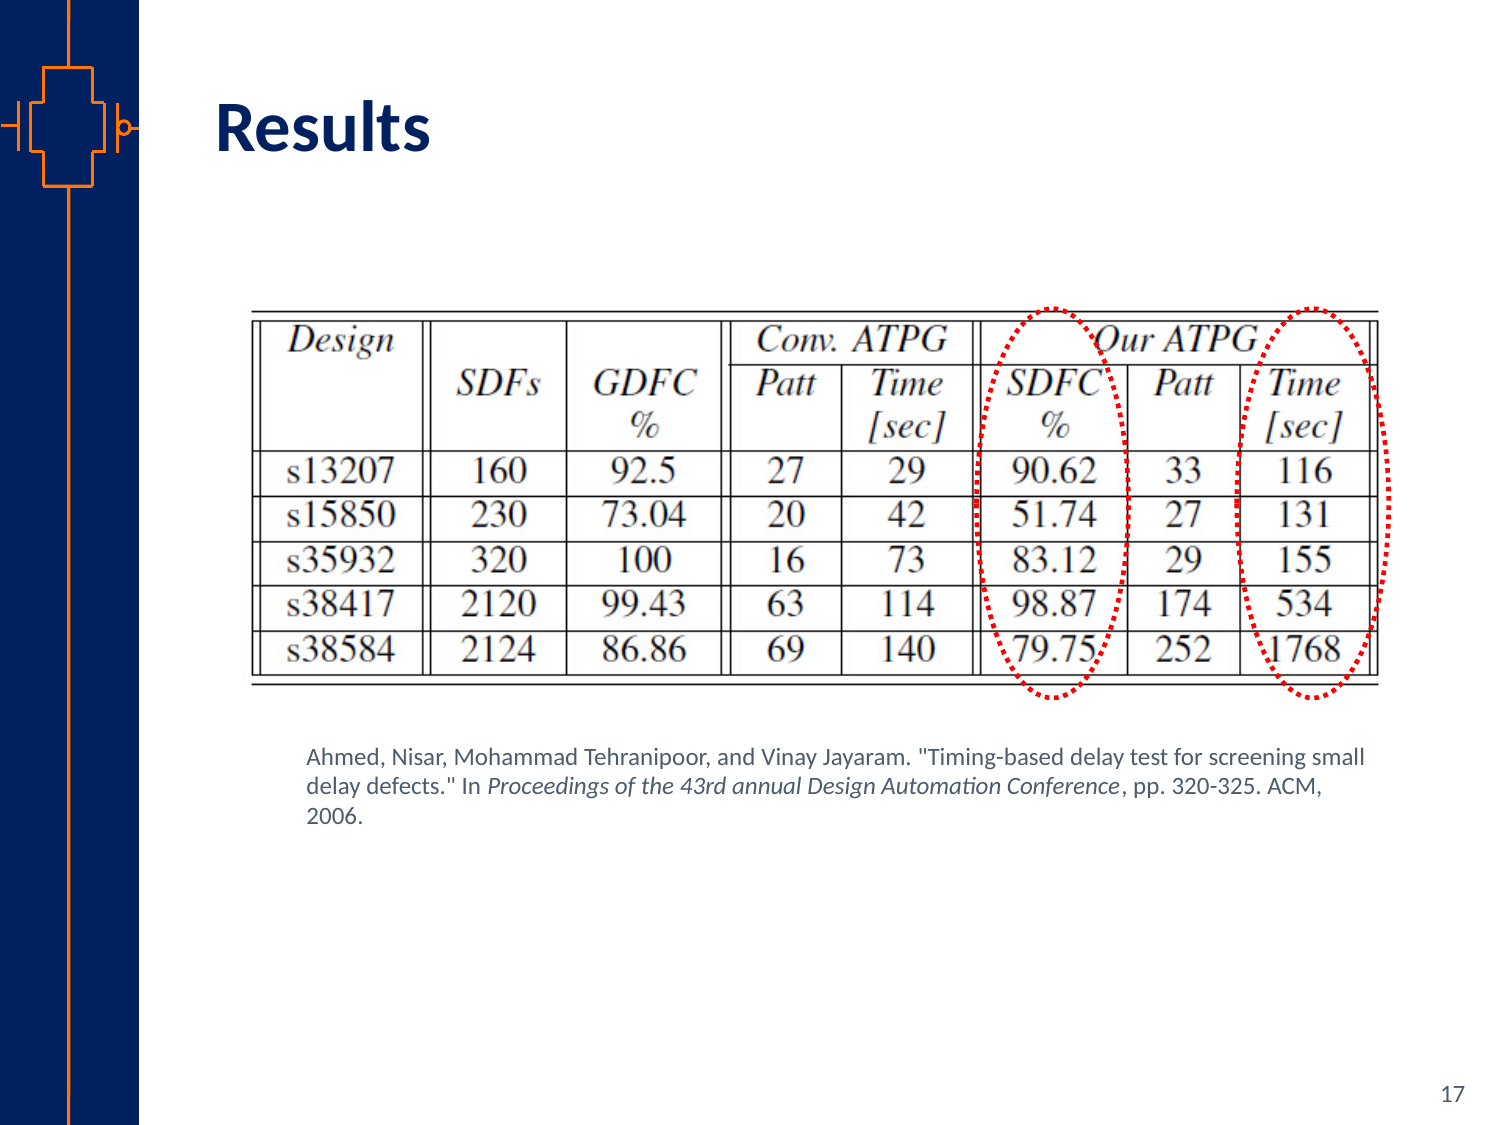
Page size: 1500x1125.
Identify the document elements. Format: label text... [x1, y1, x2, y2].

title Results [200, 71, 1488, 174]
text_box Ahmed, Nisar, Mohammad Tehranipoor, and Vinay Jayaram. "Timing-based delay test for screening small delay defects." In Proceedings of the 43rd annual Design Automation Conference, pp. 320-325. ACM, 2006. [291, 732, 1396, 838]
slide_number 17 [1425, 1062, 1488, 1123]
picture [240, 297, 1400, 699]
